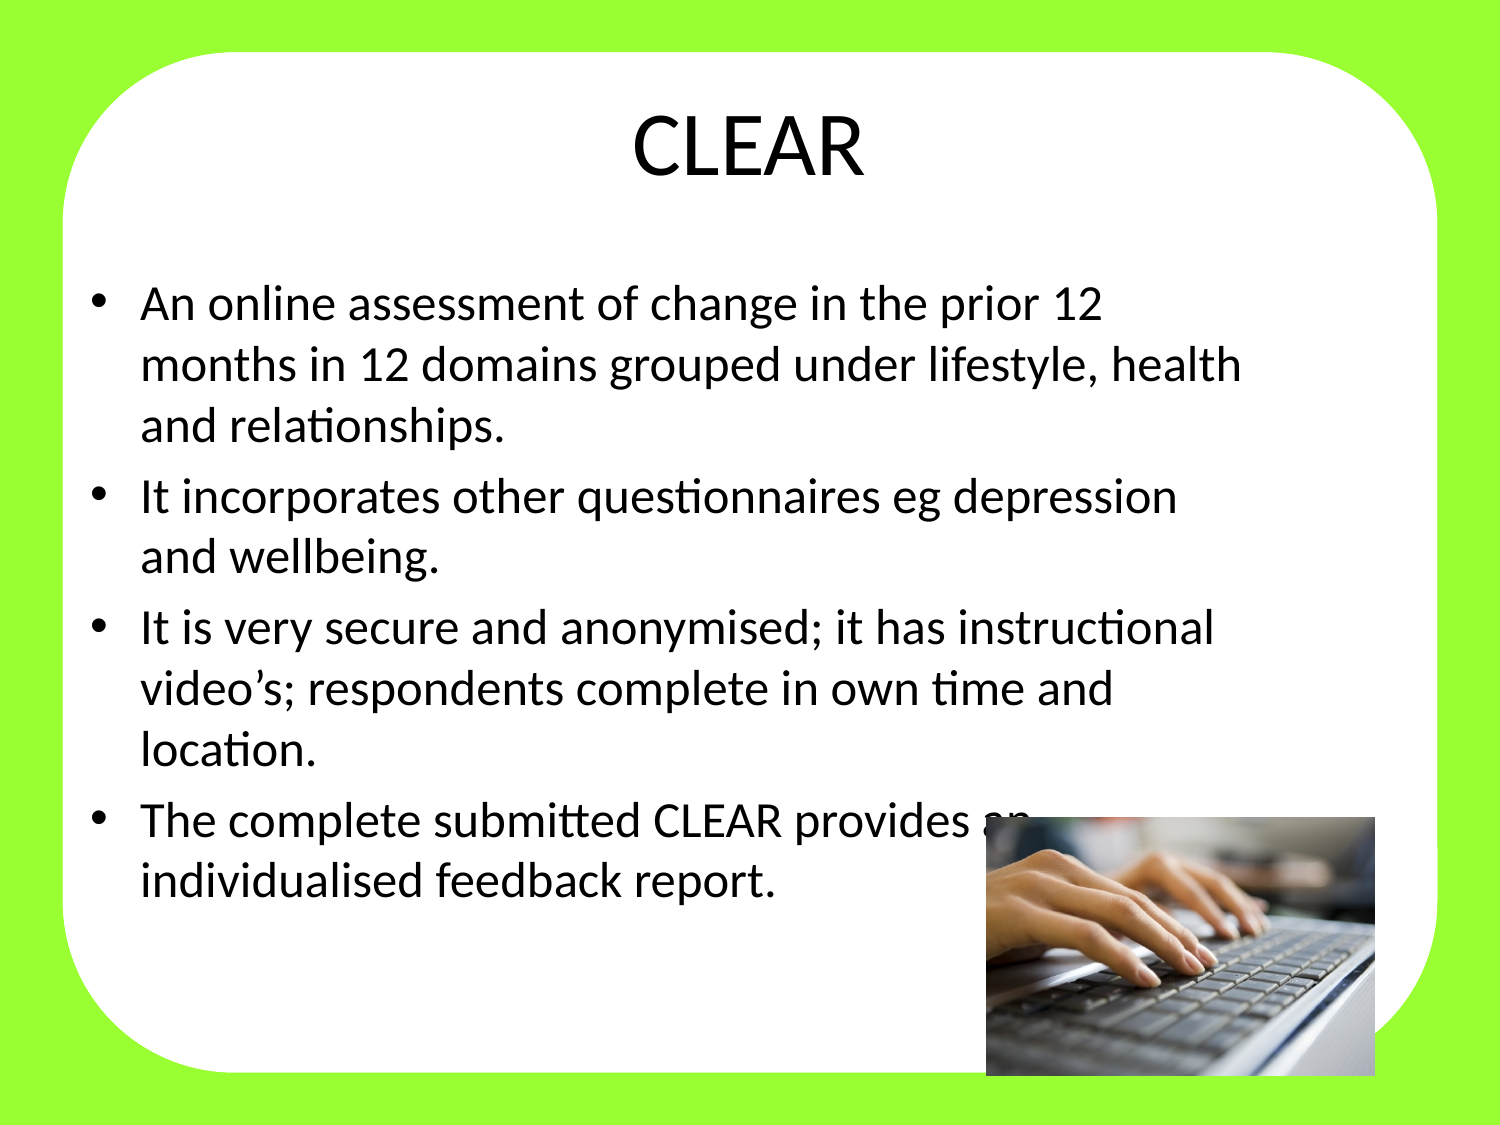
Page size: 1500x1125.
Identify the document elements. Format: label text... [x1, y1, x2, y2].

title CLEAR [75, 45, 1425, 233]
picture [985, 817, 1376, 1077]
list An online assessment of change in the prior 12 months in 12 domains grouped under lifestyle, health and relationships. It incorporates other questionnaires eg depression and wellbeing. It is very secure and anonymised; it has instructional video’s; respondents complete in own time and location. The complete submitted CLEAR provides an individualised feedback report. [75, 262, 1282, 917]
